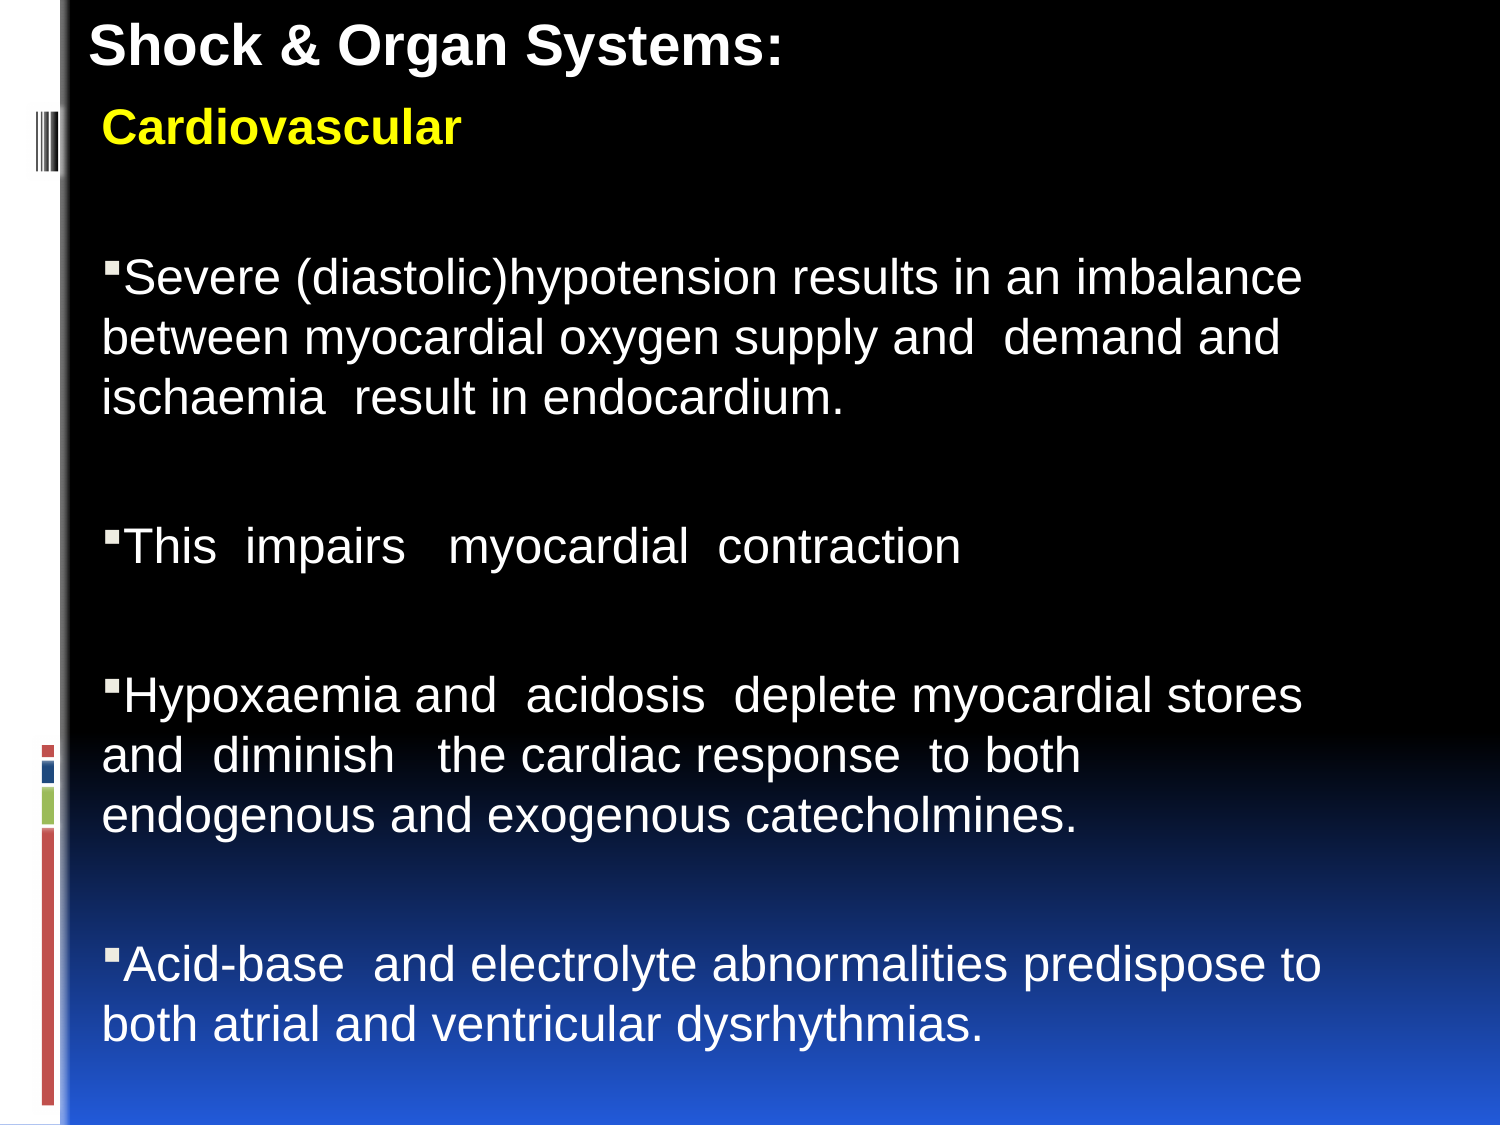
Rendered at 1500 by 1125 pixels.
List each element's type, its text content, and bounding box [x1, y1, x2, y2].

list Cardiovascular Severe (diastolic)hypotension results in an imbalance between myocardial oxygen supply and demand and ischaemia result in endocardium. This impairs myocardial contraction Hypoxaemia and acidosis deplete myocardial stores and diminish the cardiac response to both endogenous and exogenous catecholmines. Acid-base and electrolyte abnormalities predispose to both atrial and ventricular dysrhythmias. [74, 87, 1351, 838]
text_box Shock & Organ Systems: [62, 0, 850, 85]
